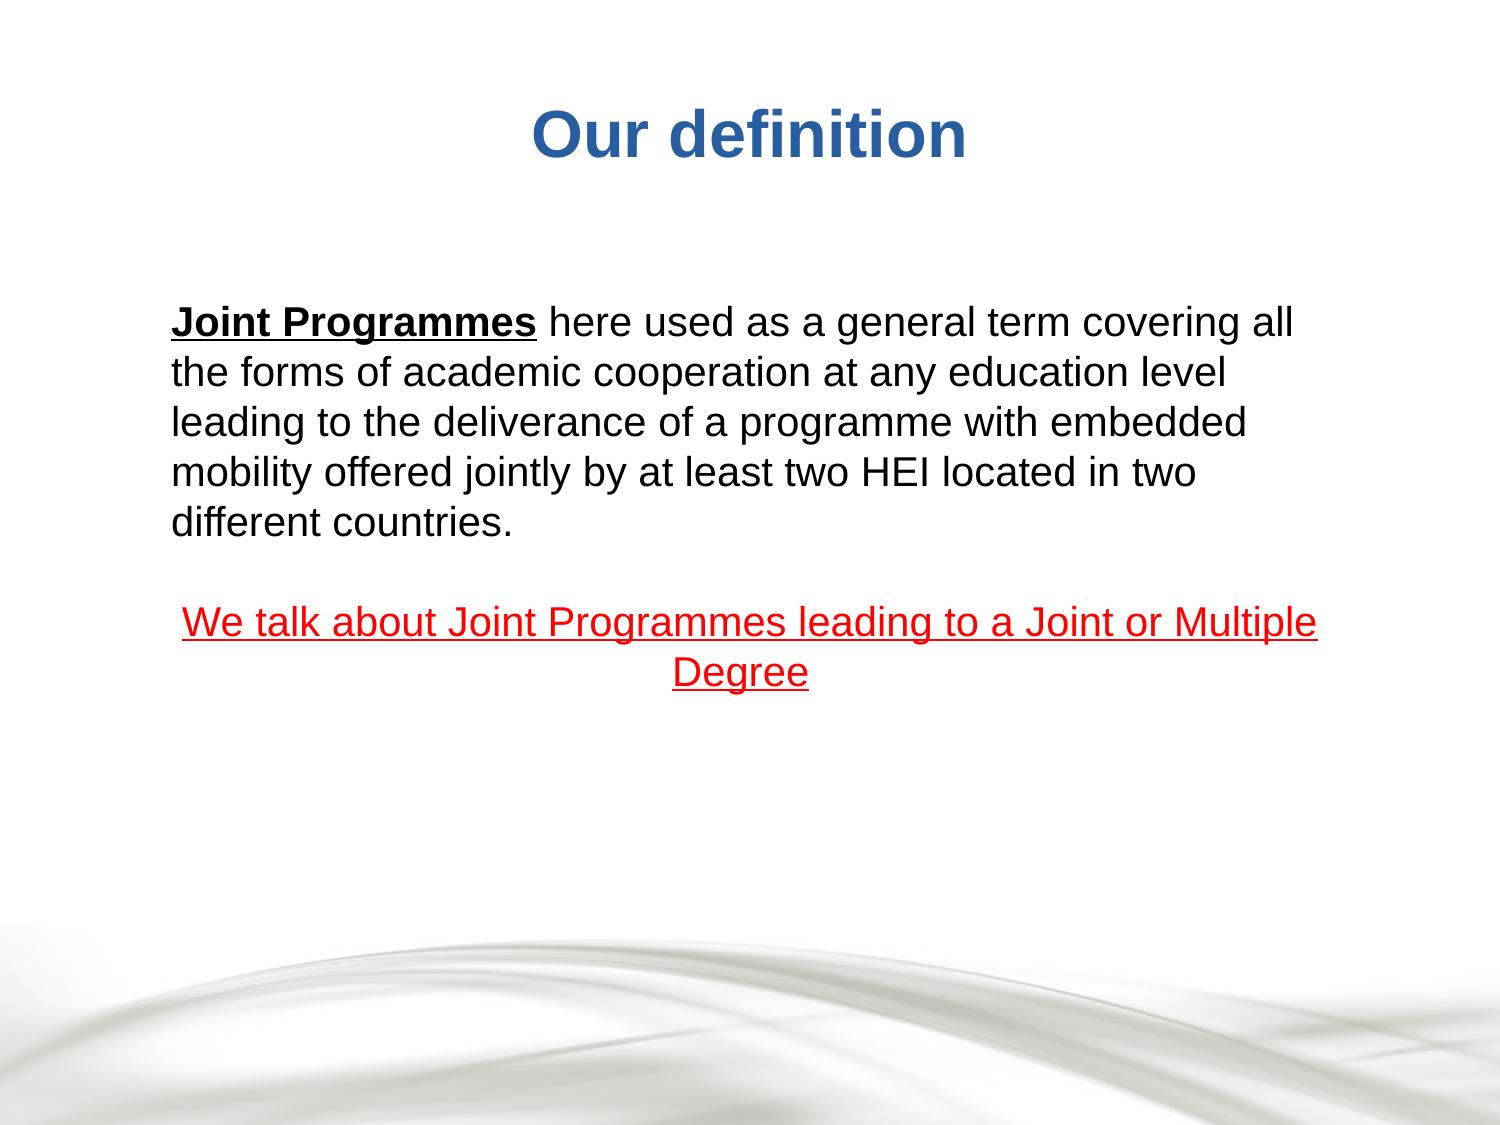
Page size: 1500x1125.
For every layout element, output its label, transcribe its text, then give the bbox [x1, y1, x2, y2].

text_box Joint Programmes here used as a general term covering all the forms of academic cooperation at any education level leading to the deliverance of a programme with embedded mobility offered jointly by at least two HEI located in two different countries. We talk about Joint Programmes leading to a Joint or Multiple Degree [156, 287, 1344, 703]
picture [0, 924, 1500, 1125]
text_box Our definition [187, 83, 1313, 178]
